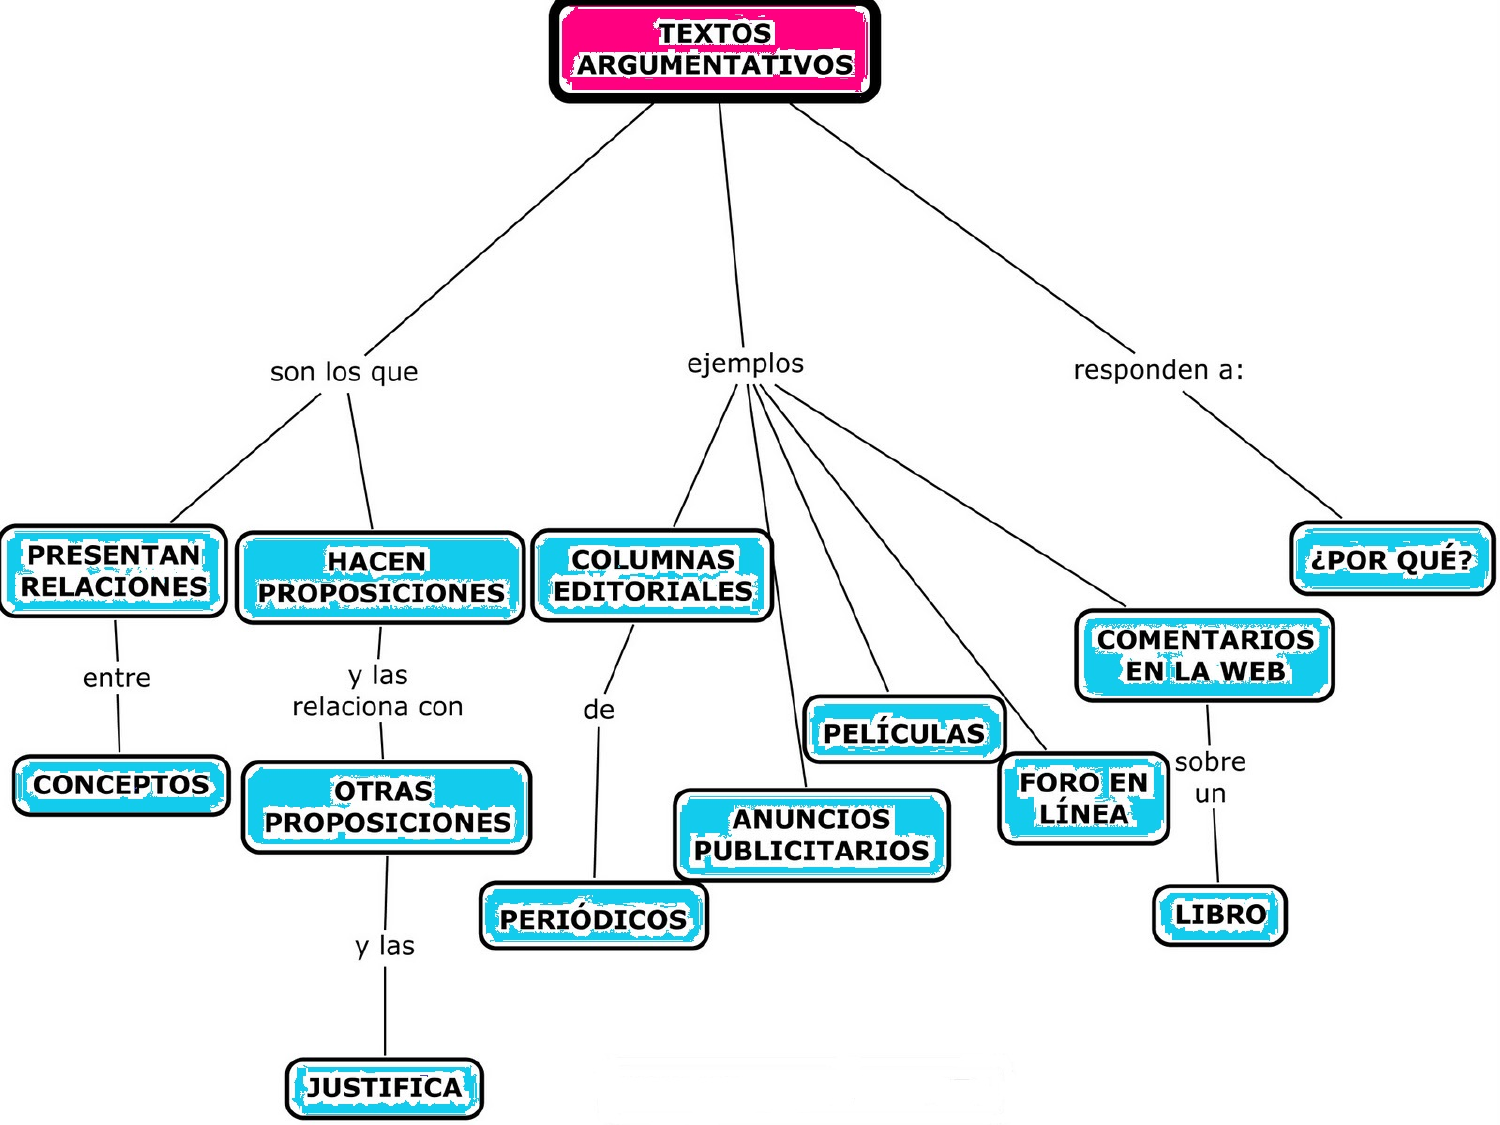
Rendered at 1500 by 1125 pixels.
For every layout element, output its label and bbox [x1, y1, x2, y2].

list [0, 0, 1500, 1125]
